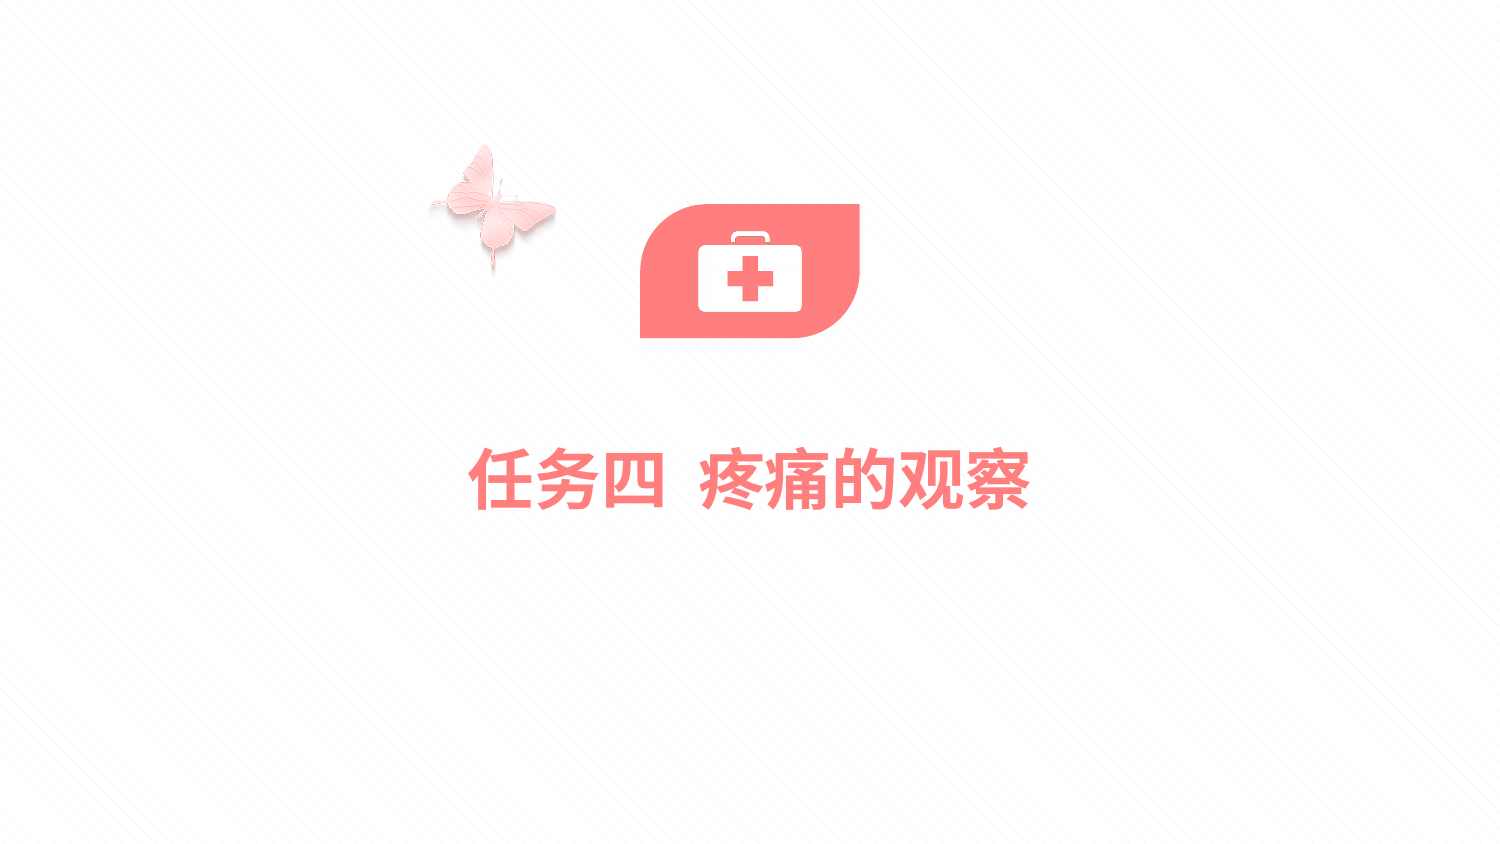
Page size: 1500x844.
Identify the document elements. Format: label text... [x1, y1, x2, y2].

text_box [640, 204, 860, 339]
text_box 任务四 疼痛的观察 [452, 430, 1048, 616]
picture [422, 132, 584, 279]
